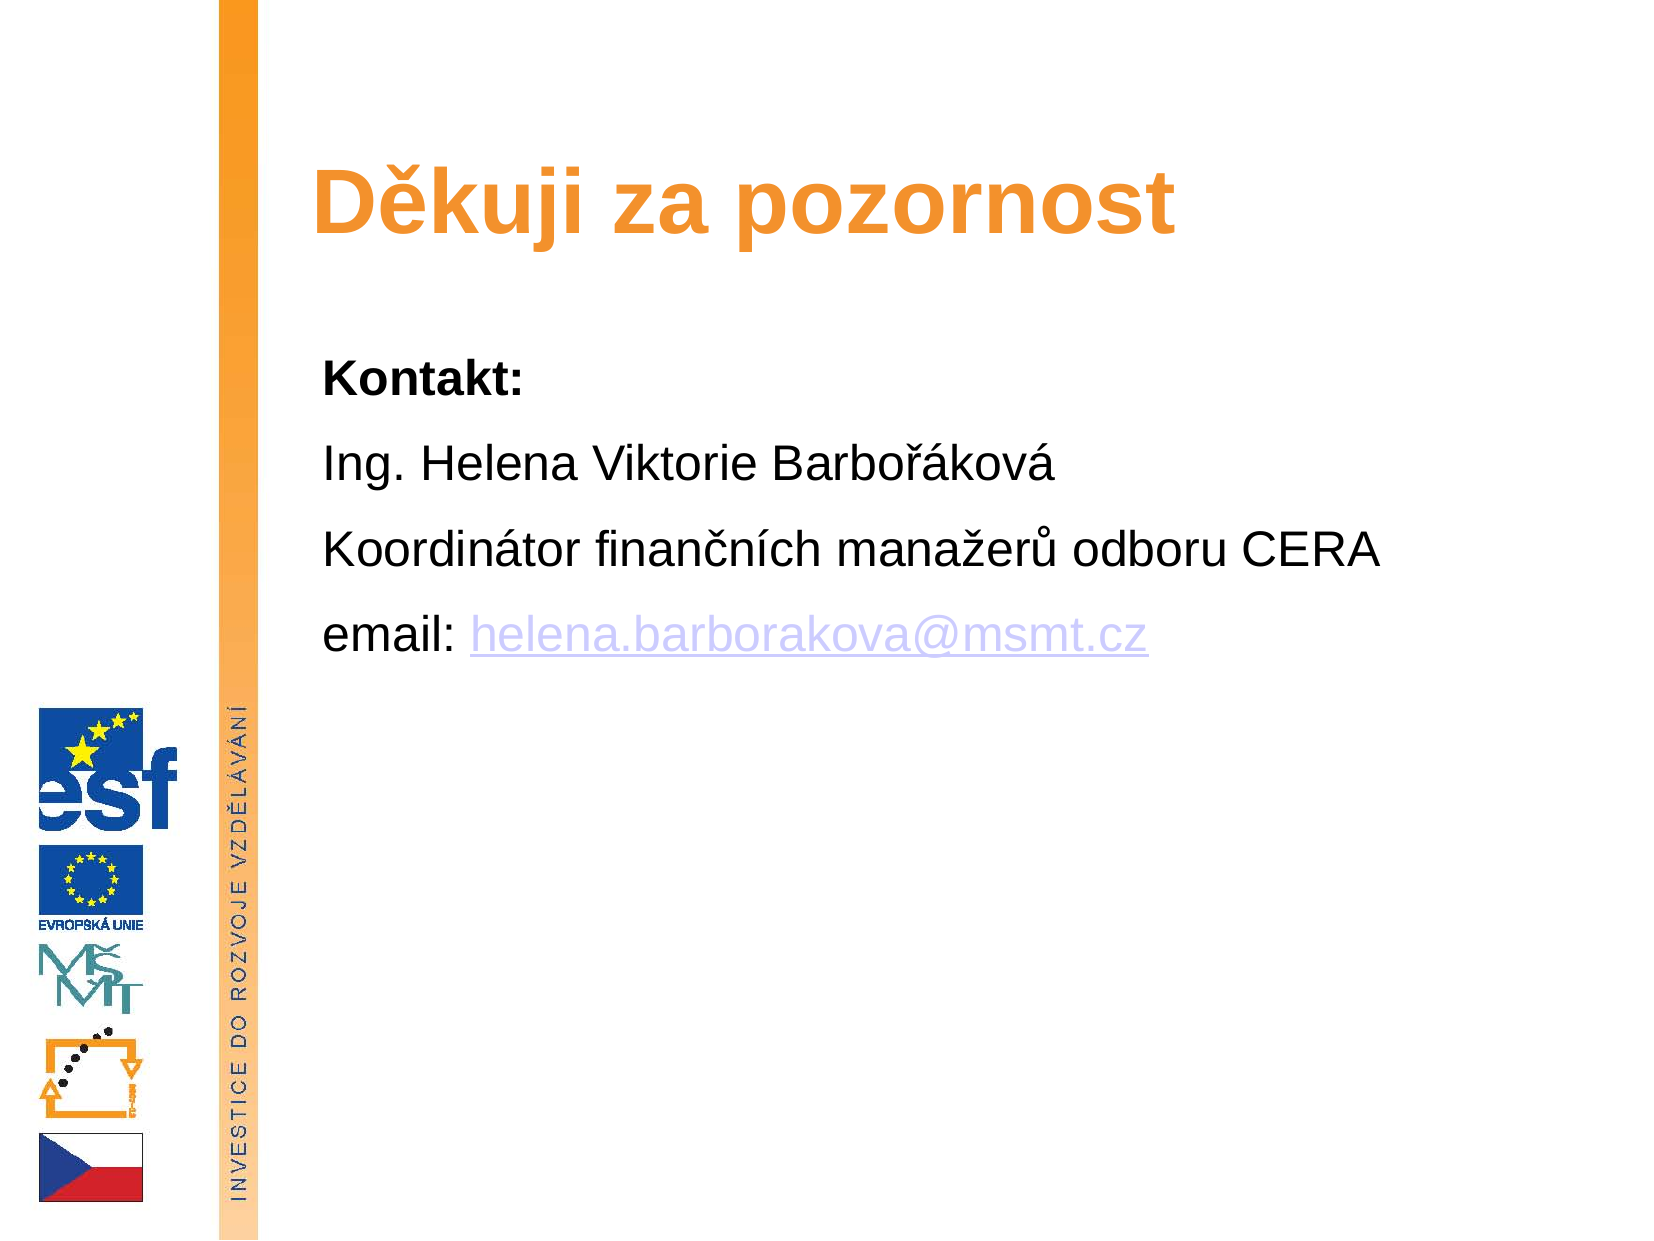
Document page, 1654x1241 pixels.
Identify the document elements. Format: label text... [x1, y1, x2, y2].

list Kontakt: Ing. Helena Viktorie Barbořáková Koordinátor finančních manažerů odboru CERA email: helena.barborakova@msmt.cz [322, 350, 1588, 1105]
picture [0, 0, 1654, 1240]
title Děkuji za pozornost [310, 92, 1304, 304]
